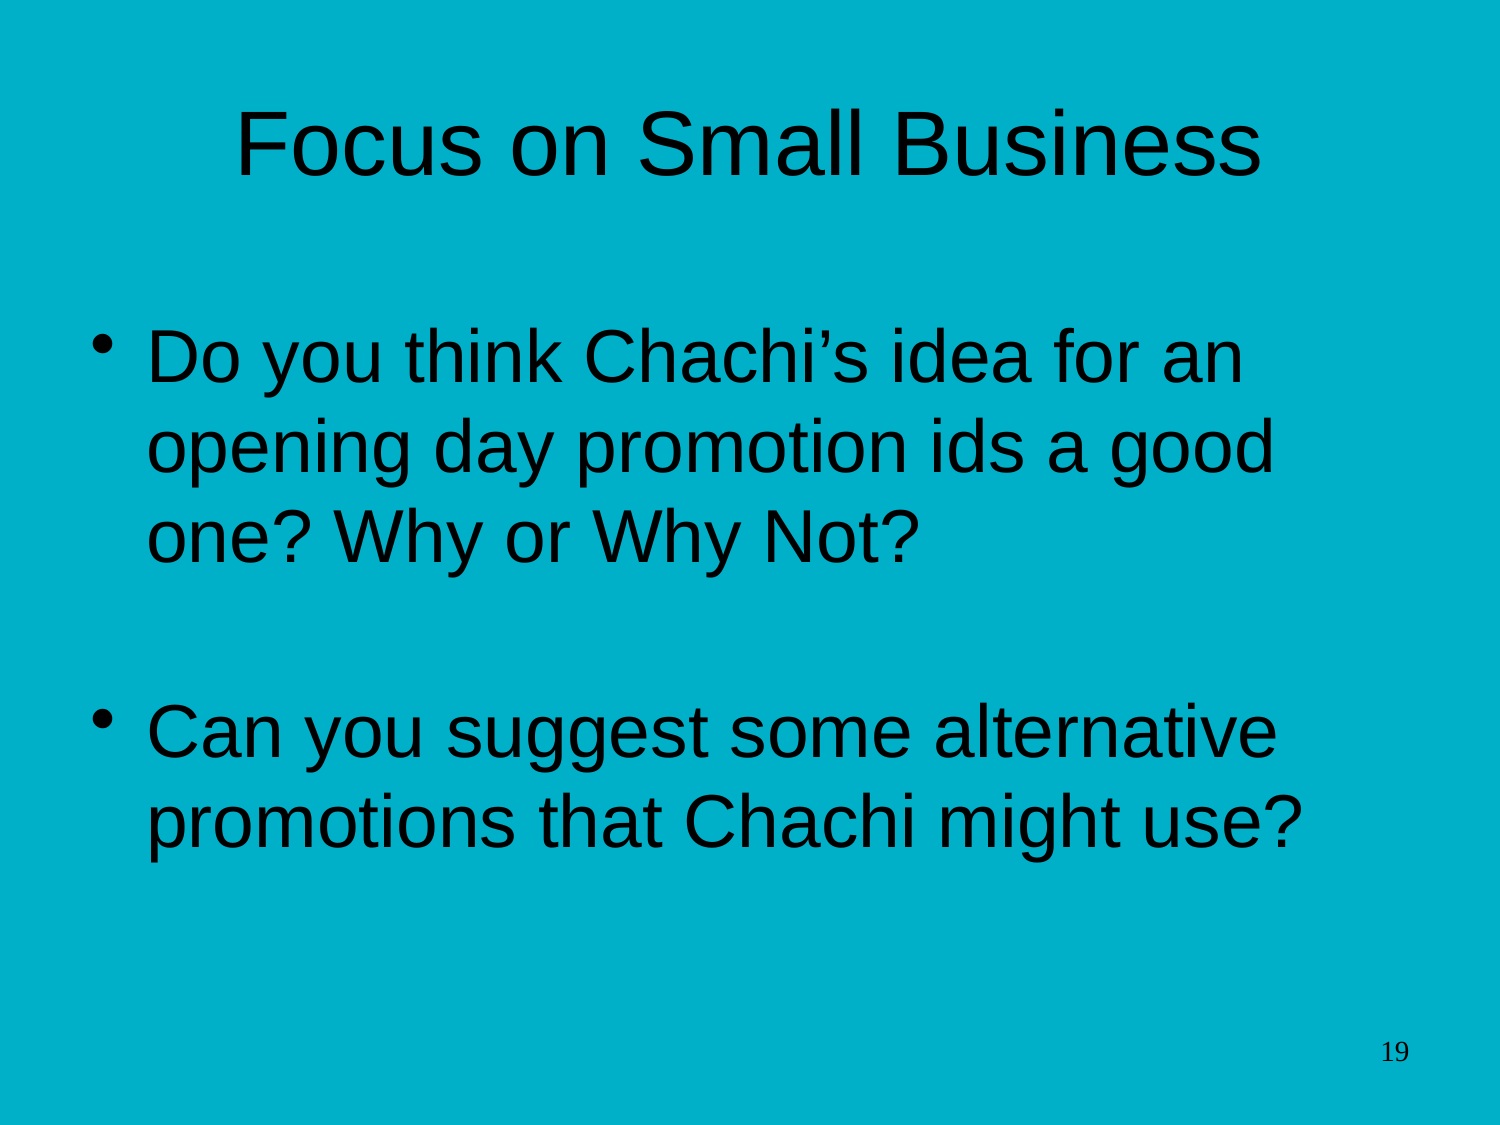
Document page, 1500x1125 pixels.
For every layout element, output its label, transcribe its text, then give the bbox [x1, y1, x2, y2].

title Focus on Small Business [74, 44, 1426, 233]
list Do you think Chachi’s idea for an opening day promotion ids a good one? Why or Why Not? Can you suggest some alternative promotions that Chachi might use? [74, 299, 1426, 938]
slide_number 19 [1074, 1024, 1426, 1103]
